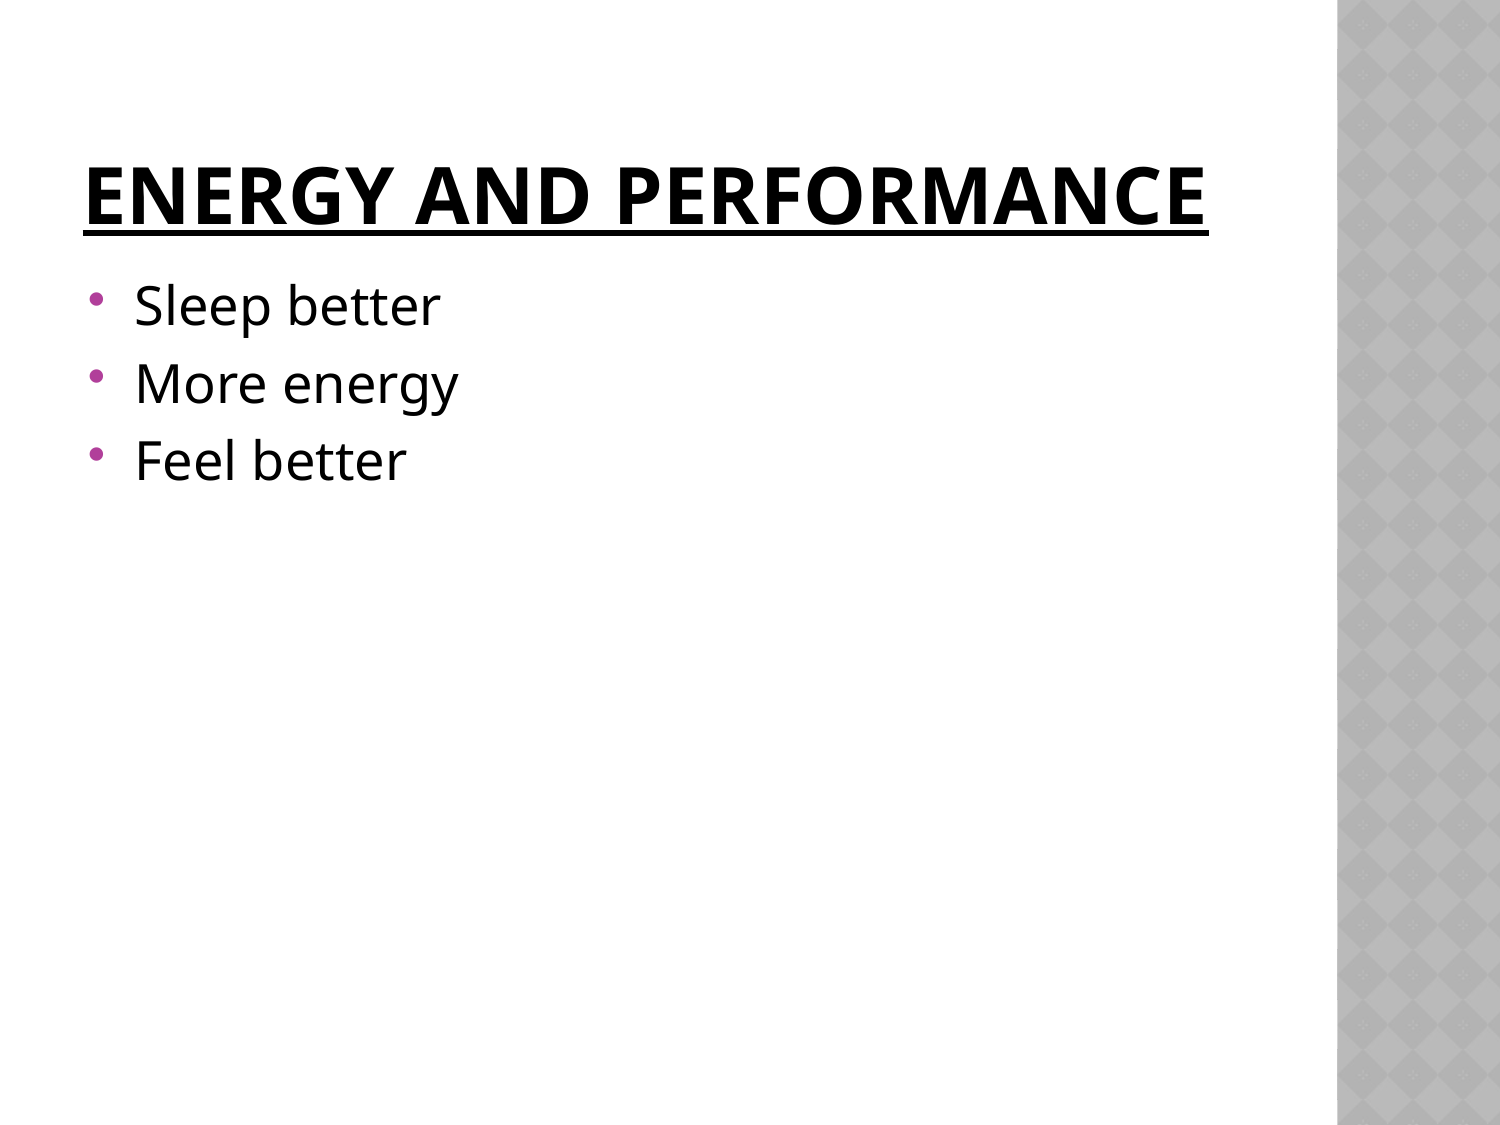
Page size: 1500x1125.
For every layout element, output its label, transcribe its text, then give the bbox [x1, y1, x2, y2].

list Sleep better More energy Feel better [75, 264, 1263, 1059]
title Energy and Performance [75, 52, 1263, 240]
